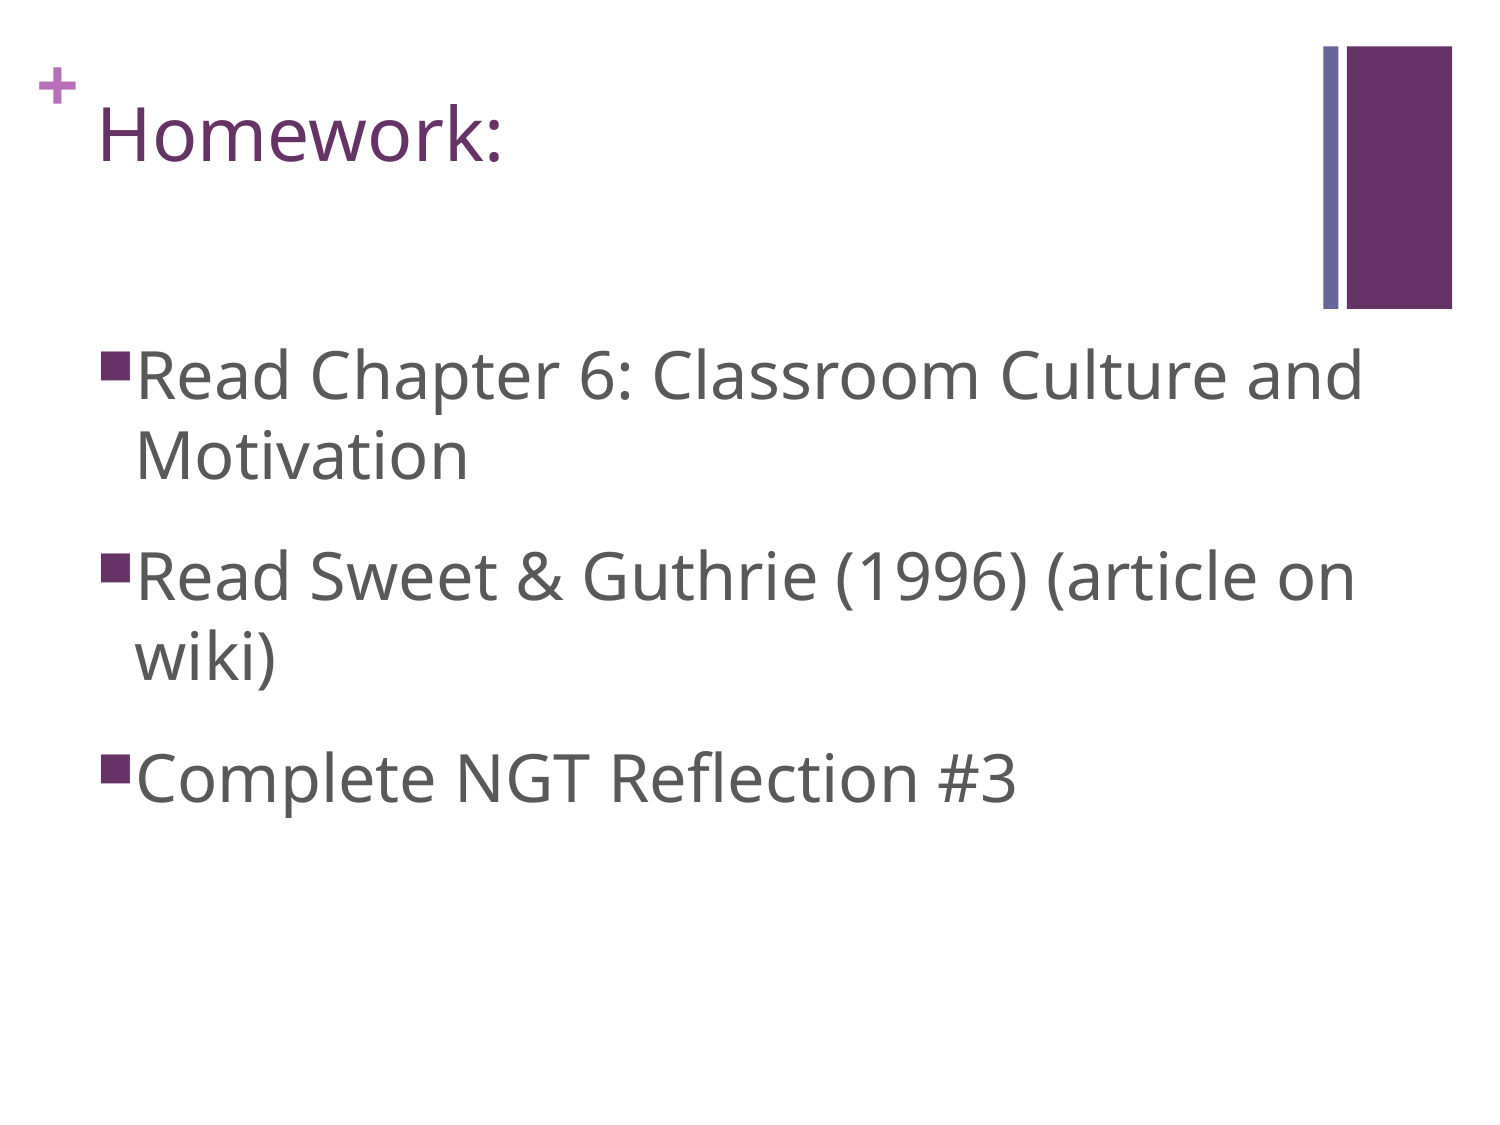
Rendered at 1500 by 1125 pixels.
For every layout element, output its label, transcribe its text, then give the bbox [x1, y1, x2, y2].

title Homework: [81, 79, 1322, 263]
list Read Chapter 6: Classroom Culture and Motivation Read Sweet & Guthrie (1996) (article on wiki) Complete NGT Reflection #3 [81, 324, 1409, 1005]
